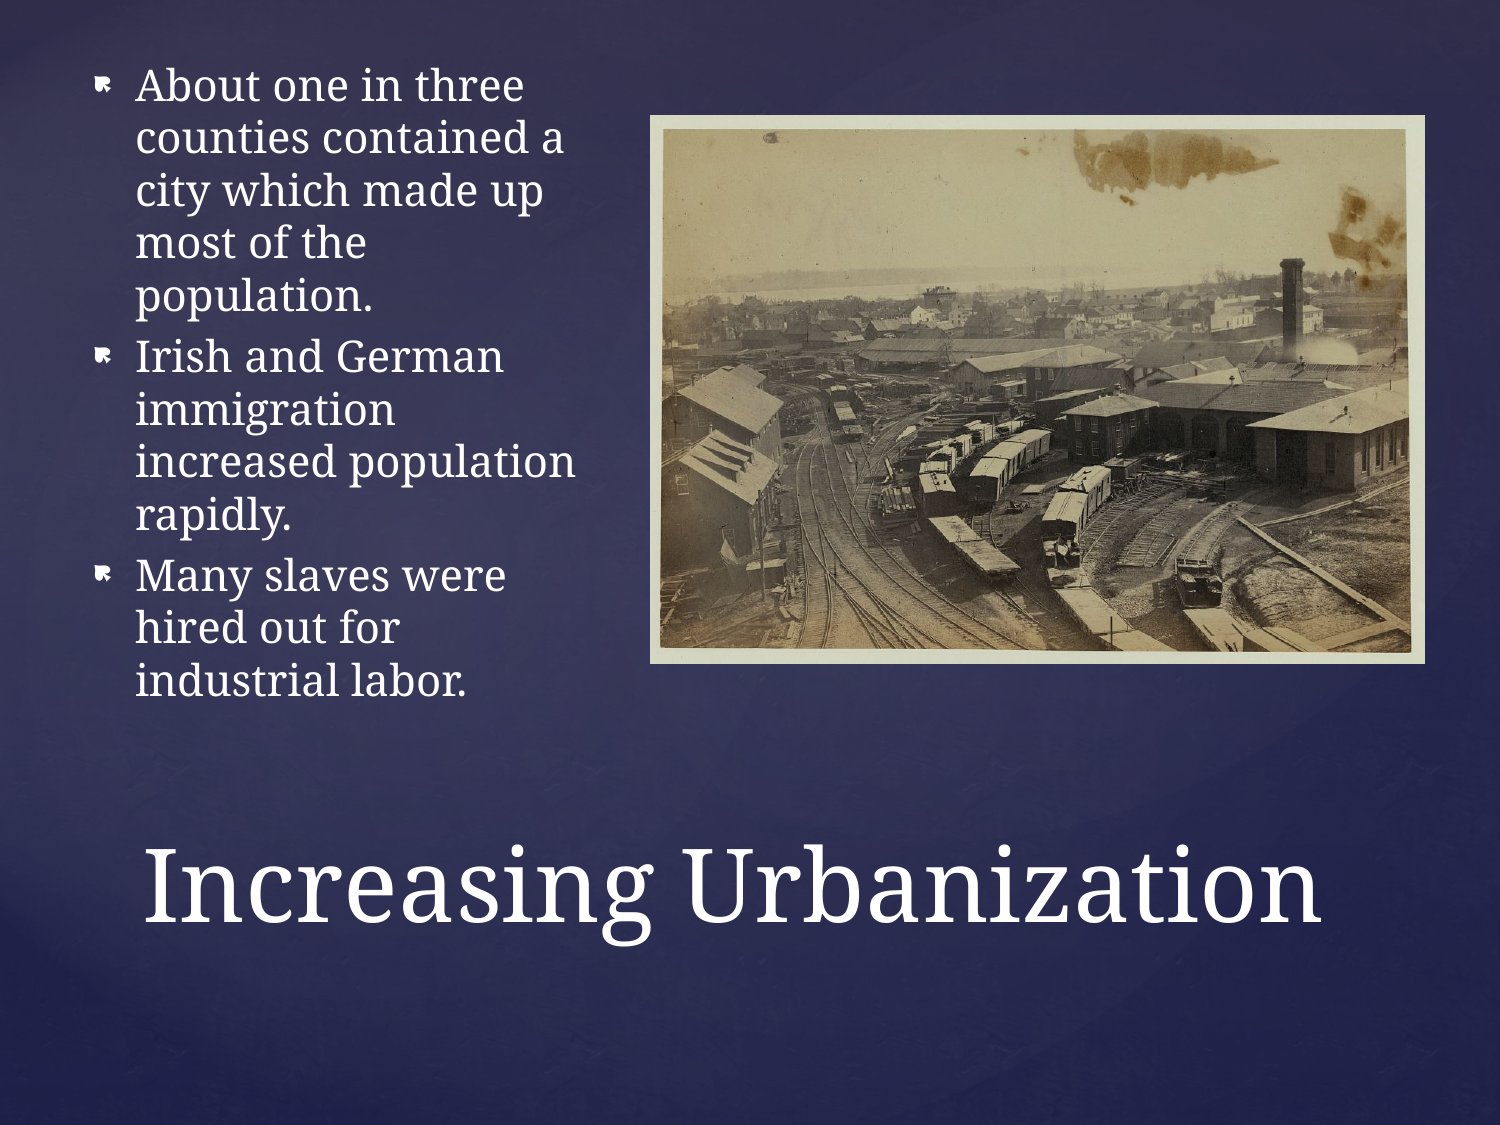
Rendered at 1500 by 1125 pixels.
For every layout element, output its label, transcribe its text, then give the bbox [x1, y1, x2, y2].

list About one in three counties contained a city which made up most of the population. Irish and German immigration increased population rapidly. Many slaves were hired out for industrial labor. [75, 99, 612, 663]
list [649, 114, 1426, 665]
title Increasing Urbanization [127, 800, 1365, 950]
